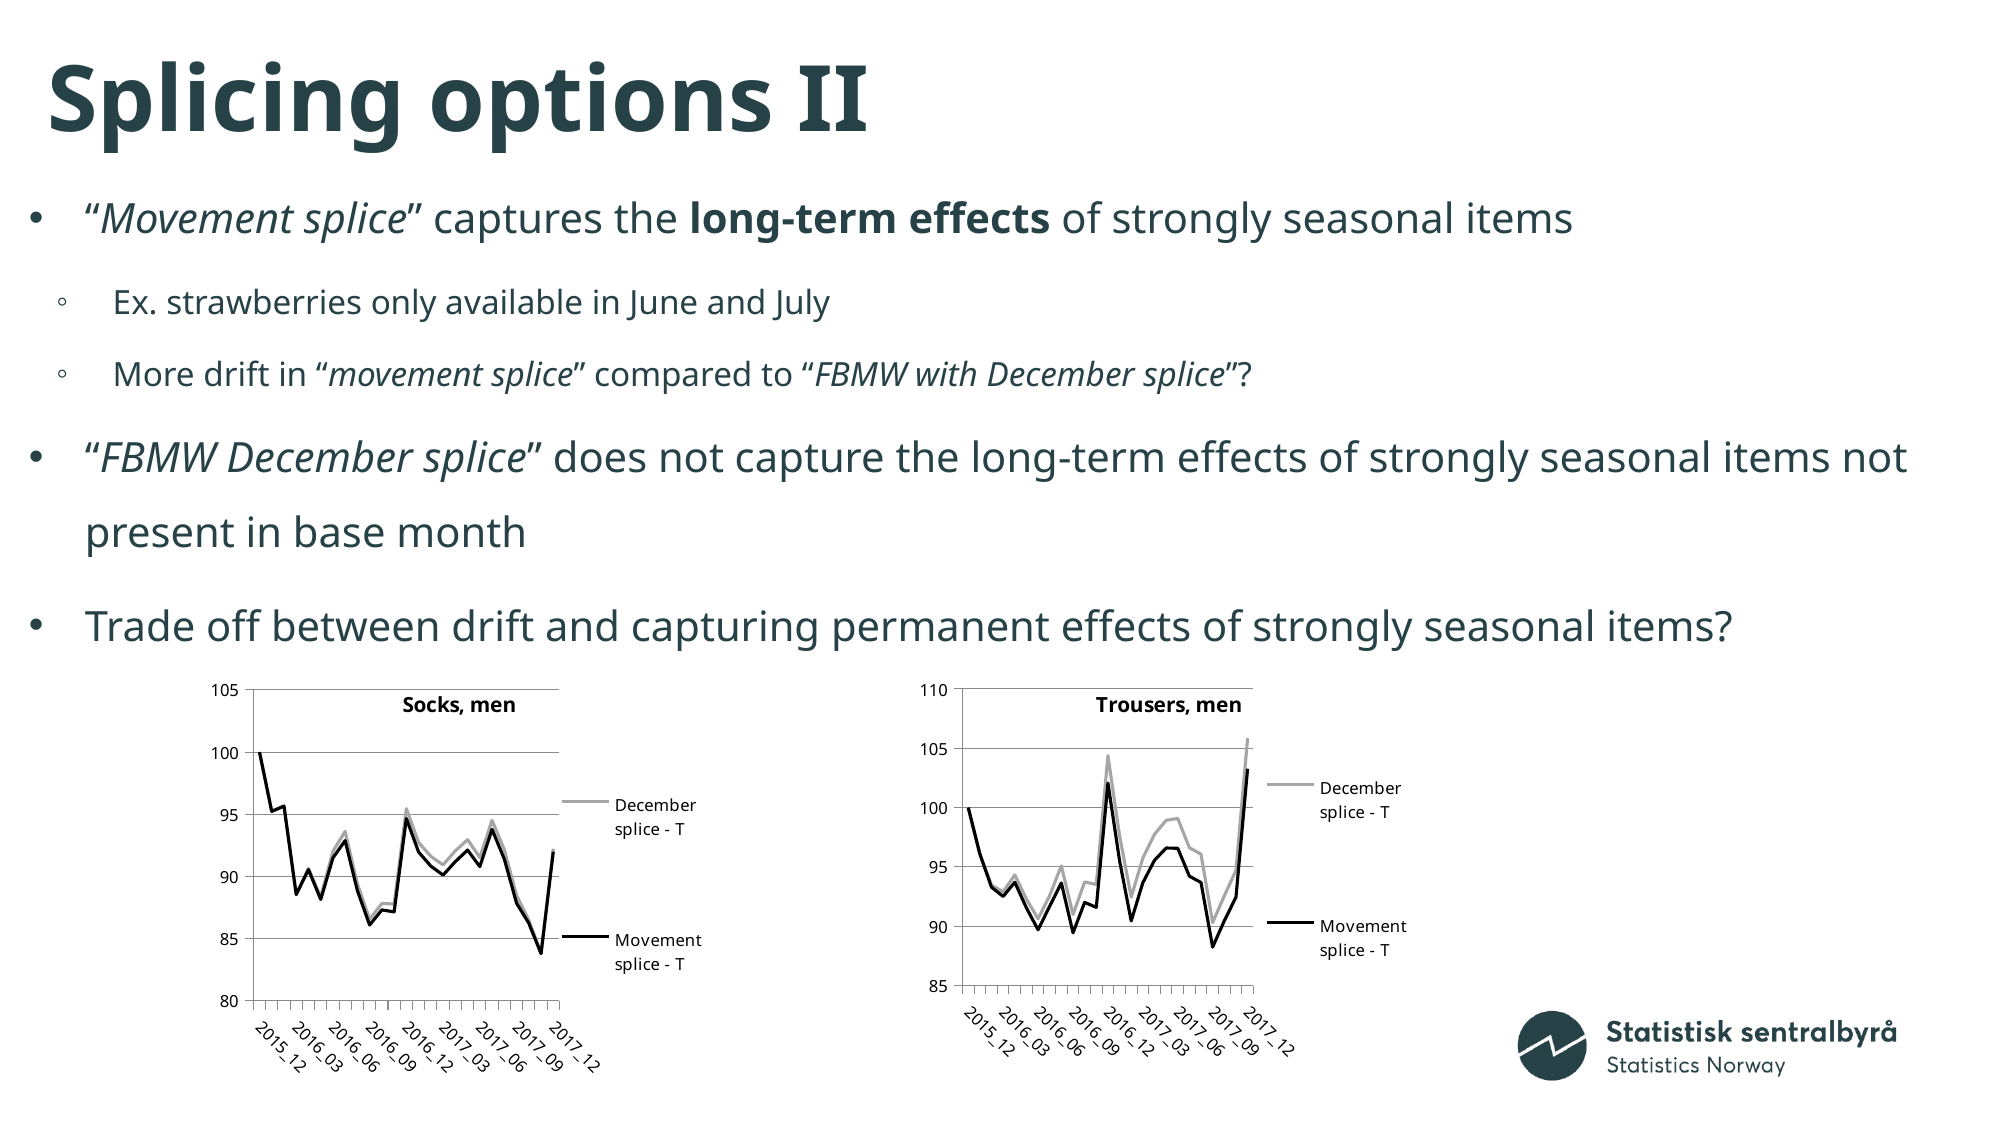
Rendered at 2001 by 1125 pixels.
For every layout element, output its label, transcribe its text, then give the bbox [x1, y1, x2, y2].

list “Movement splice” captures the long-term effects of strongly seasonal items Ex. strawberries only available in June and July More drift in “movement splice” compared to “FBMW with December splice”? “FBMW December splice” does not capture the long-term effects of strongly seasonal items not present in base month Trade off between drift and capturing permanent effects of strongly seasonal items? [0, 159, 2000, 1125]
chart [210, 668, 709, 1093]
title Splicing options II [32, 32, 1953, 159]
chart [919, 668, 1420, 1073]
